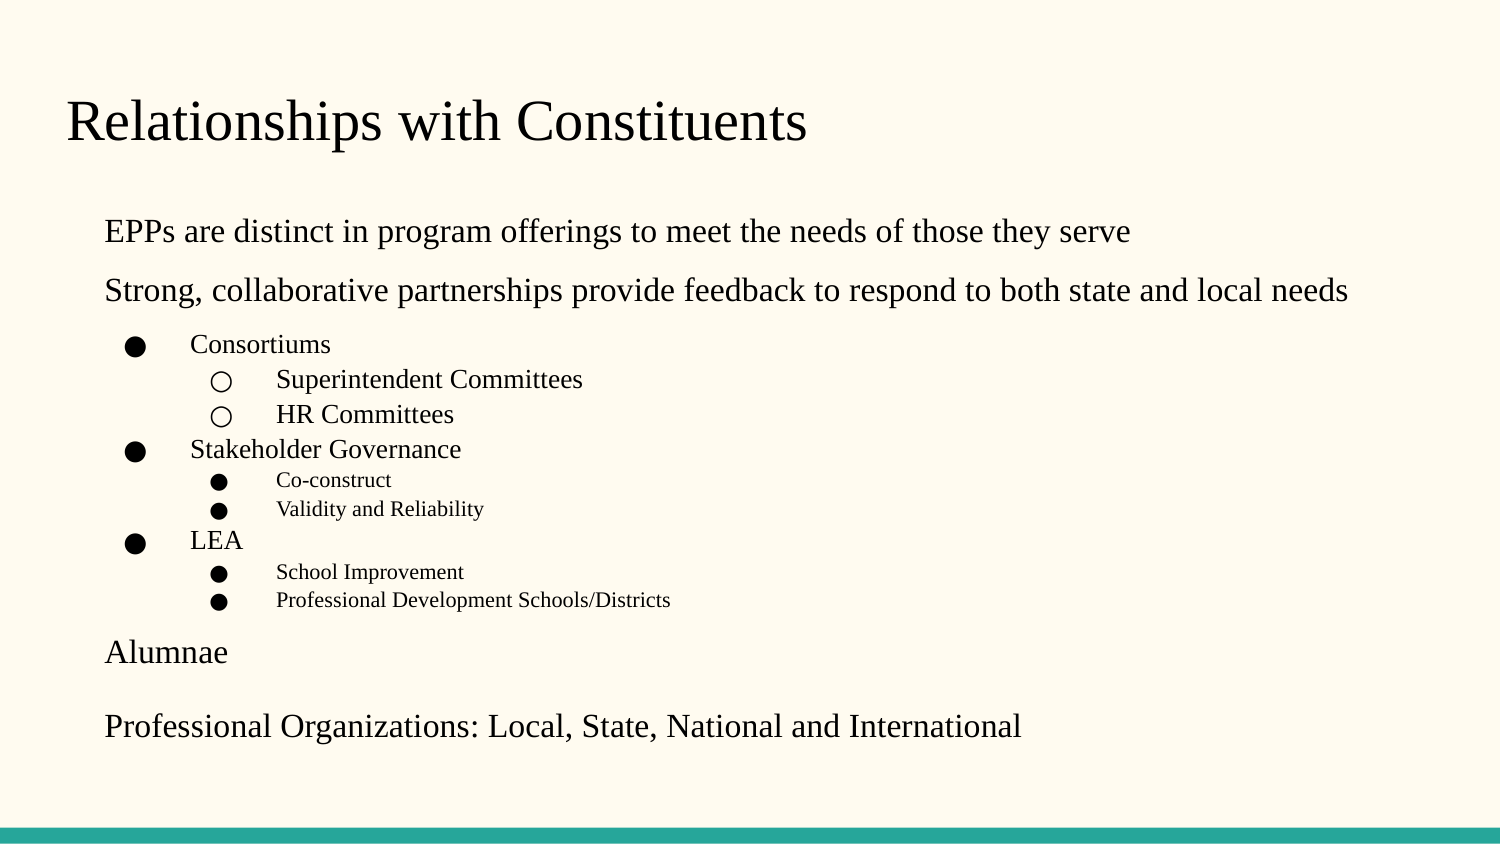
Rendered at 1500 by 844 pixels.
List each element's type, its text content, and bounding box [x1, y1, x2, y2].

title Relationships with Constituents [51, 72, 1449, 174]
list EPPs are distinct in program offerings to meet the needs of those they serve Strong, collaborative partnerships provide feedback to respond to both state and local needs Consortiums Superintendent Committees HR Committees Stakeholder Governance Co-construct Validity and Reliability LEA School Improvement Professional Development Schools/Districts Alumnae Professional Organizations: Local, State, National and International [89, 192, 1373, 771]
